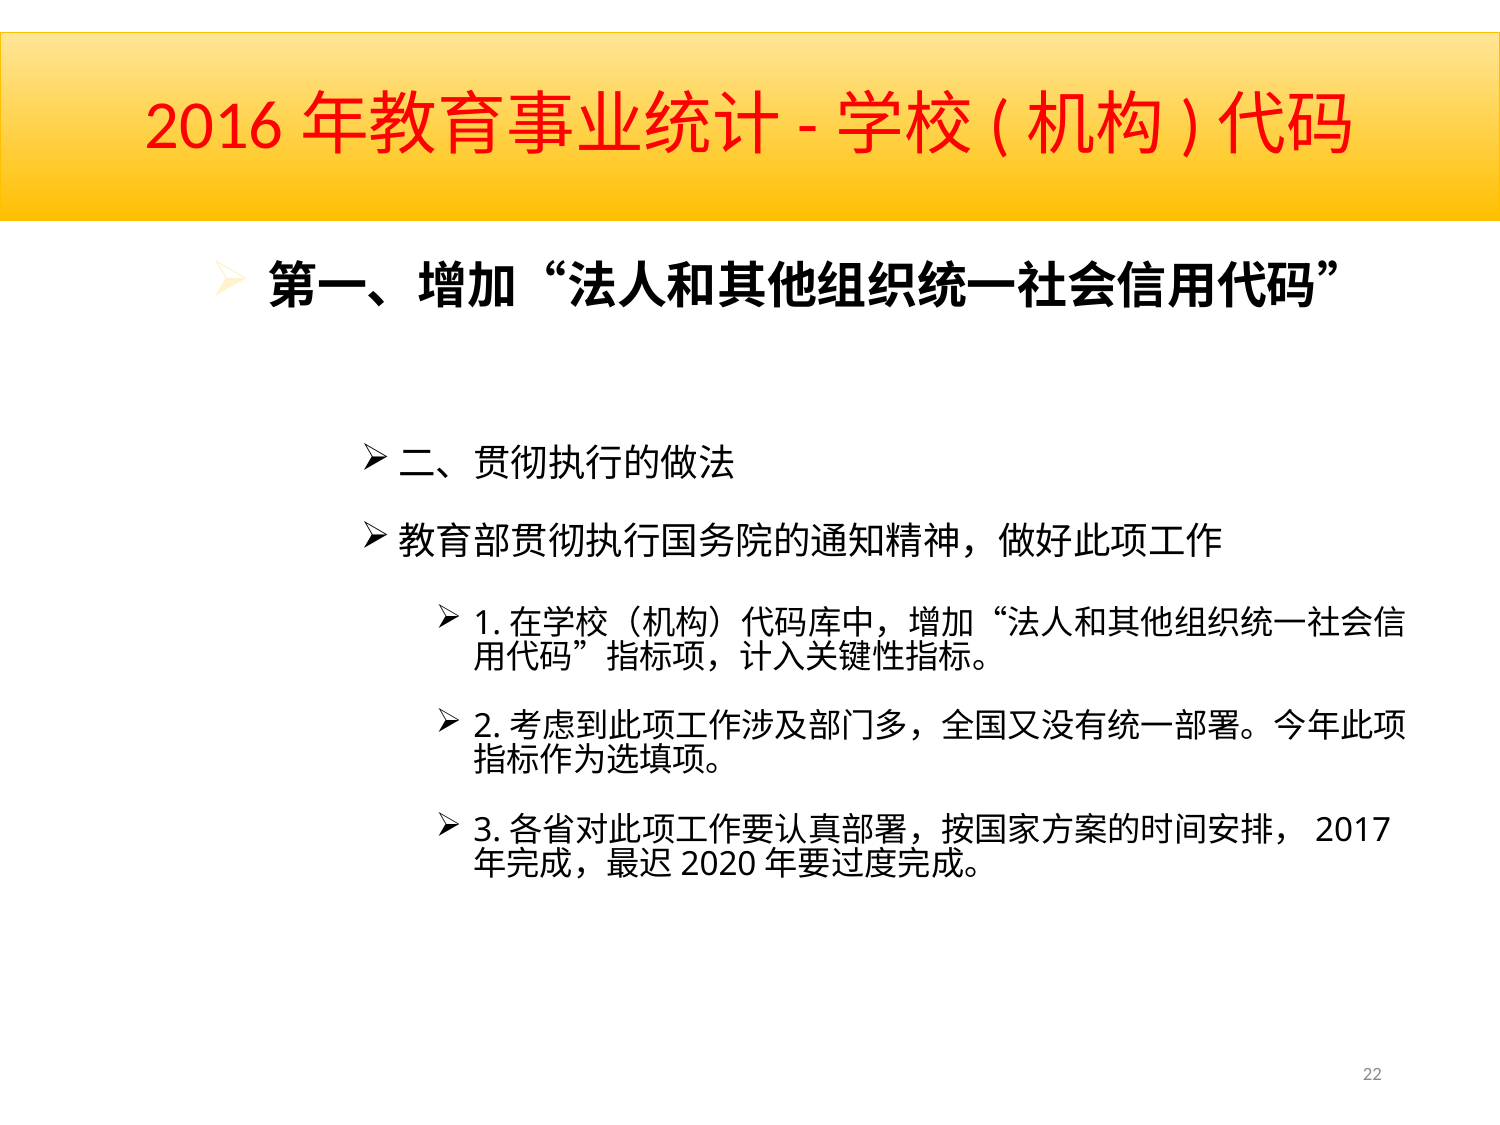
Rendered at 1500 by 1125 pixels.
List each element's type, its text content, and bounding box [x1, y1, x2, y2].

title 2016年教育事业统计-学校(机构)代码 [0, 32, 1500, 221]
text_box 第一、增加“法人和其他组织统一社会信用代码” 二、贯彻执行的做法 教育部贯彻执行国务院的通知精神，做好此项工作 1.在学校（机构）代码库中，增加“法人和其他组织统一社会信用代码”指标项，计入关键性指标。 2.考虑到此项工作涉及部门多，全国又没有统一部署。今年此项指标作为选填项。 3.各省对此项工作要认真部署，按国家方案的时间安排，2017年完成，最迟2020年要过度完成。 [195, 255, 1425, 1053]
slide_number 22 [1059, 1042, 1397, 1103]
